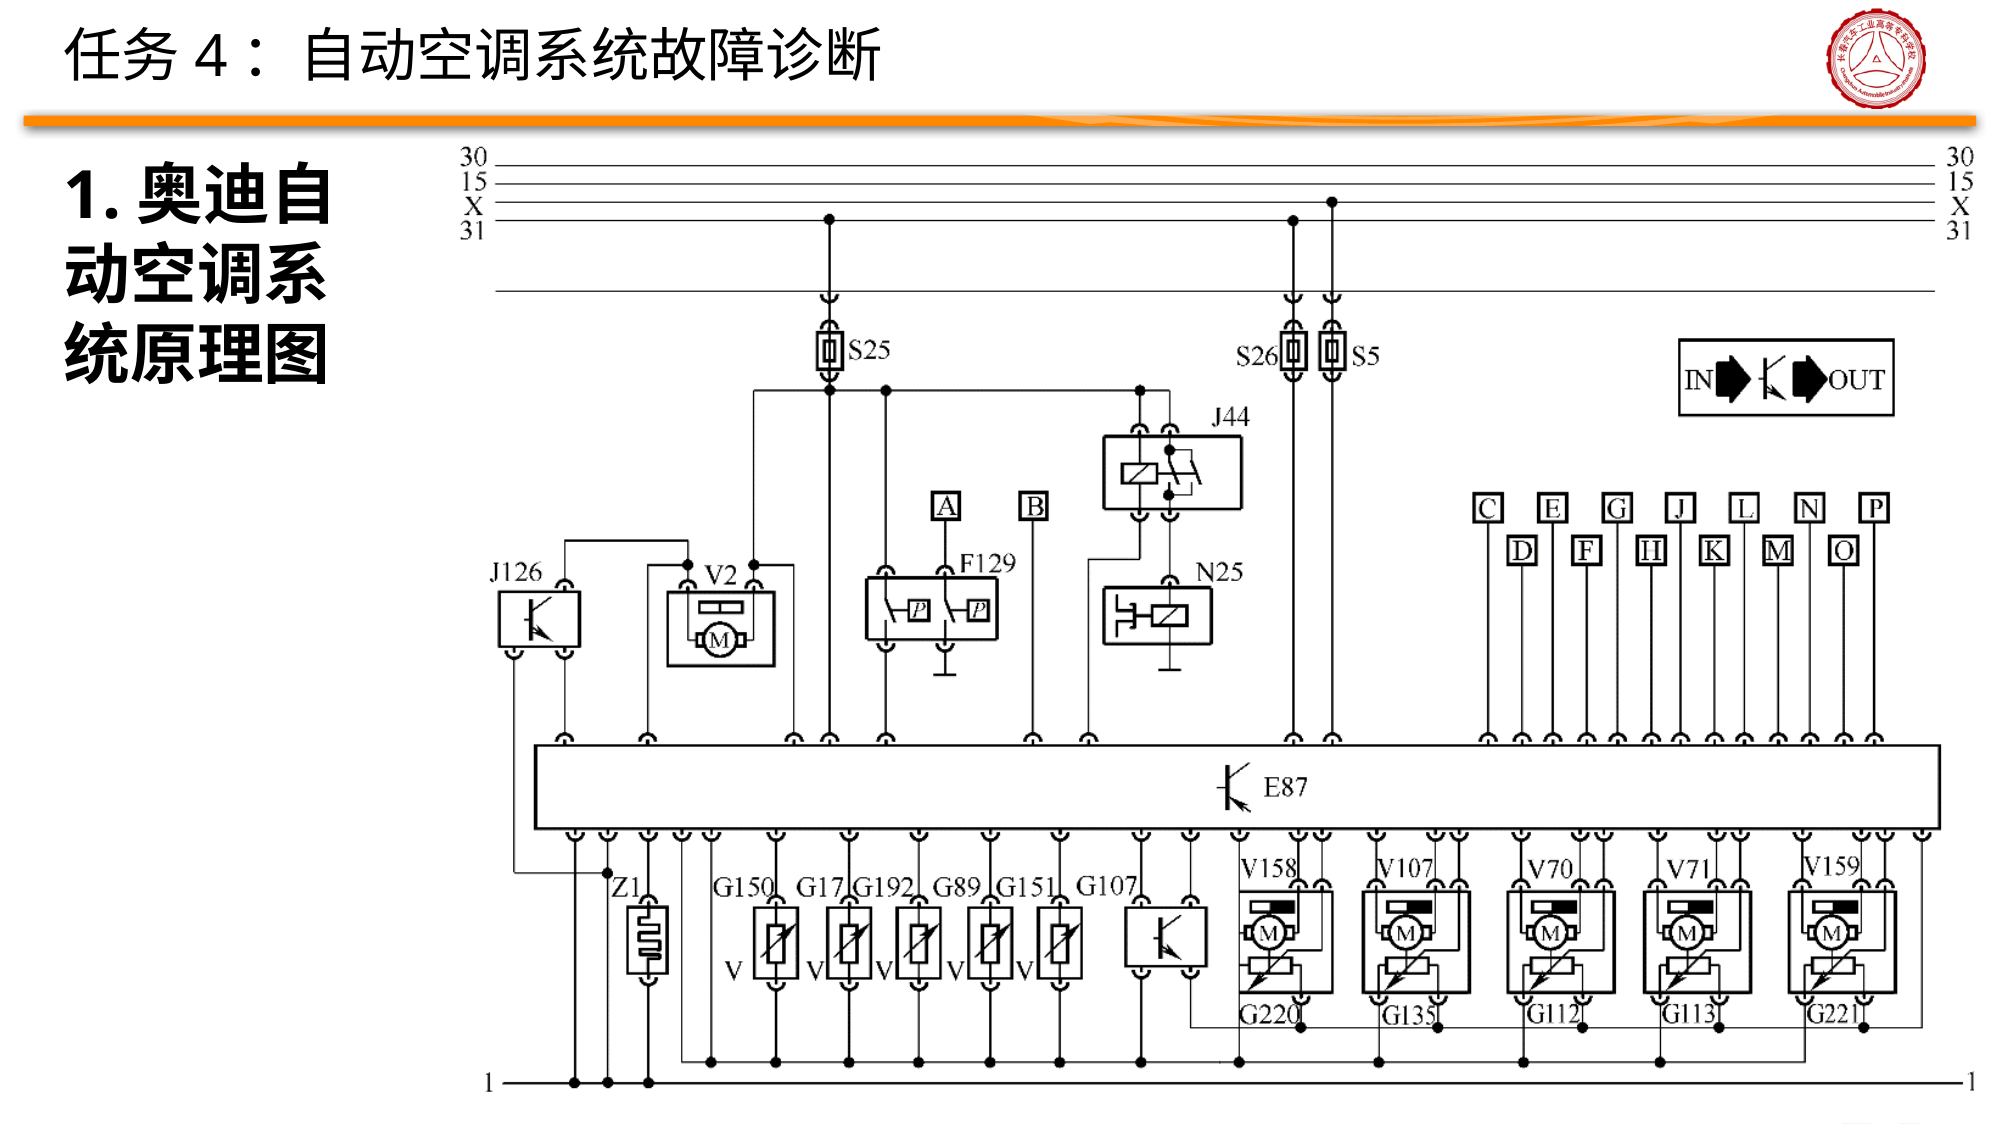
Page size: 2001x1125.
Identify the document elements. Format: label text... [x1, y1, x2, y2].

text_box 1.奥迪自动空调系统原理图 [49, 144, 410, 400]
picture [456, 142, 1985, 1098]
picture [1826, 8, 1926, 109]
title 任务4：自动空调系统故障诊断 [49, 19, 1557, 119]
